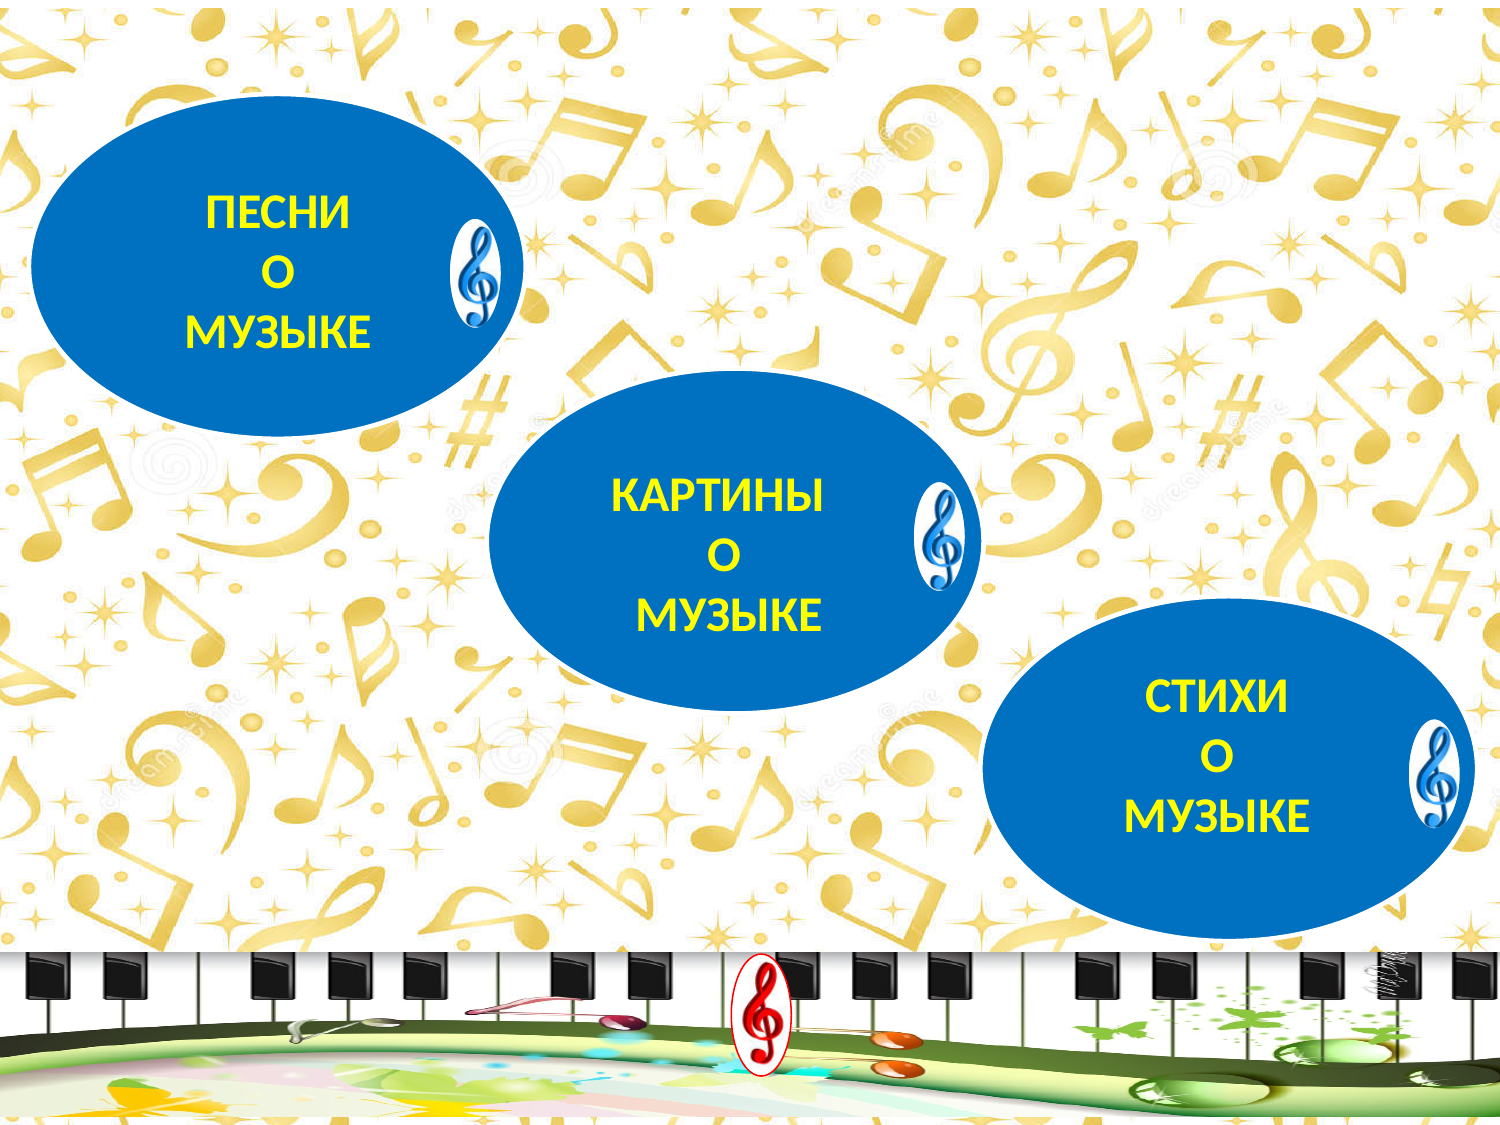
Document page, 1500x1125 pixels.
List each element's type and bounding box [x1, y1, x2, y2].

picture [913, 481, 966, 592]
picture [449, 218, 502, 329]
list [0, 8, 1500, 1125]
picture [1407, 718, 1461, 830]
picture [667, 283, 833, 1125]
